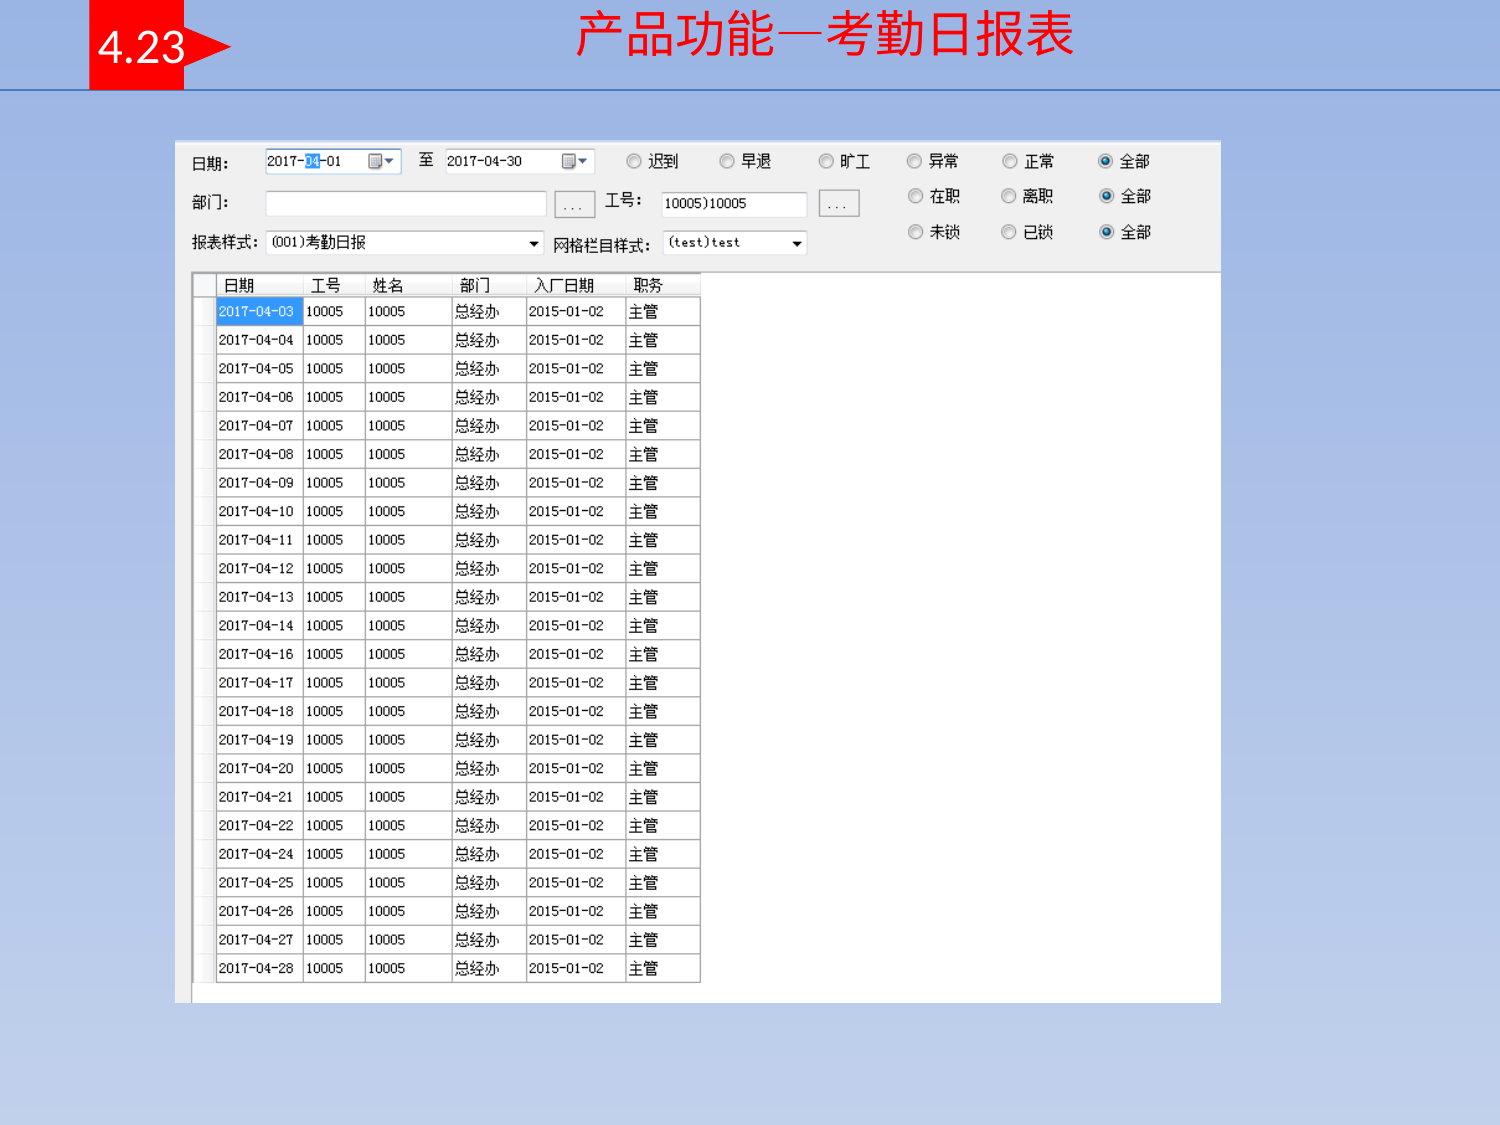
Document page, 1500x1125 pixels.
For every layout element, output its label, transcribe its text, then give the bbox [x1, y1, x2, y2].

text_box [87, 81, 186, 89]
text_box [87, 0, 186, 6]
picture [175, 140, 1221, 1003]
text_box 4.23 [82, 6, 201, 81]
text_box [201, 31, 234, 62]
text_box 产品功能—考勤日报表 [561, 0, 1184, 71]
